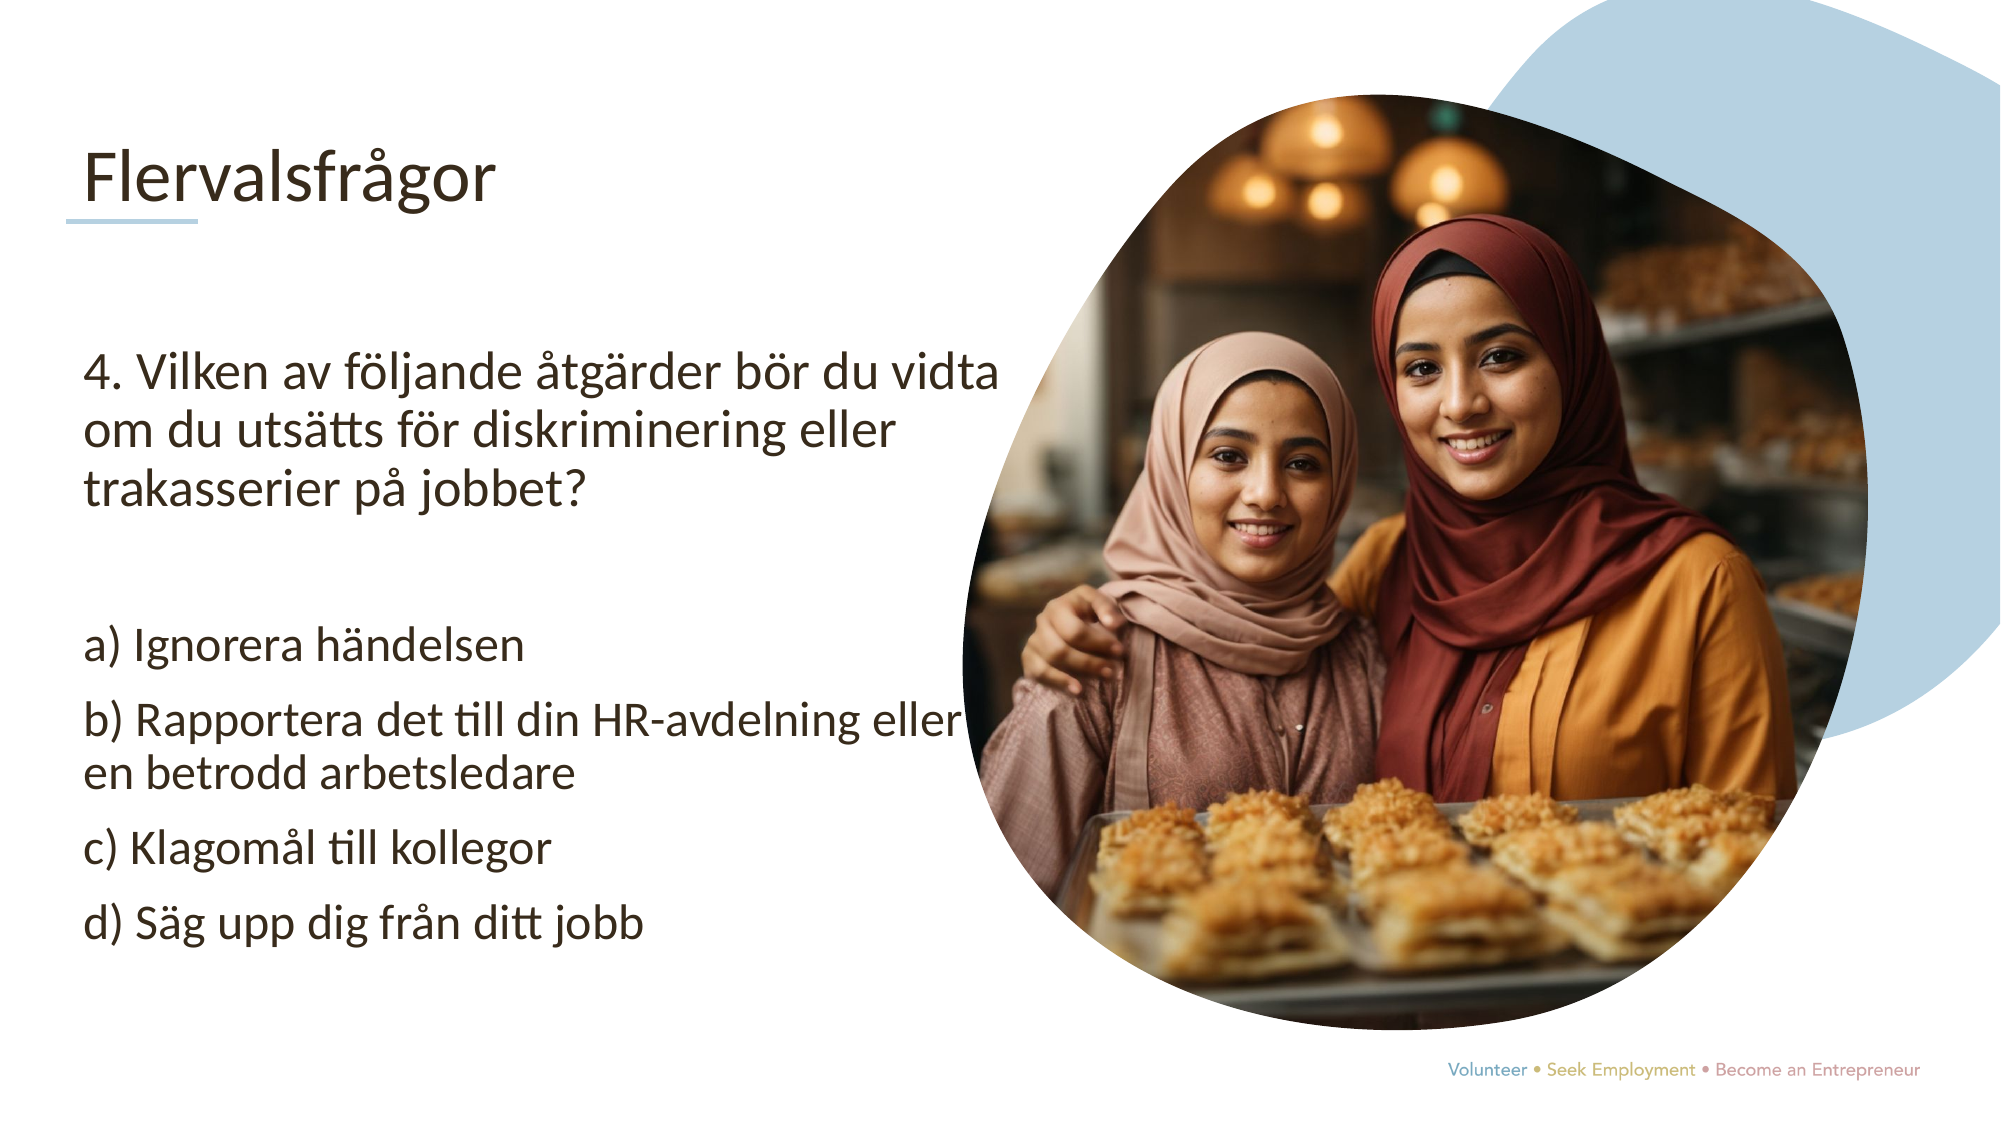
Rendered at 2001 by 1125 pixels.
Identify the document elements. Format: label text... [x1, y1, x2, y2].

text_box Flervalsfrågor [68, 129, 903, 356]
picture [962, 94, 1869, 1031]
picture [1418, 1046, 1971, 1103]
text_box 4. Vilken av följande åtgärder bör du vidta om du utsätts för diskriminering eller trakasserier på jobbet? a) Ignorera händelsen b) Rapportera det till din HR-avdelning eller en betrodd arbetsledare c) Klagomål till kollegor d) Säg upp dig från ditt jobb [68, 335, 1035, 1125]
